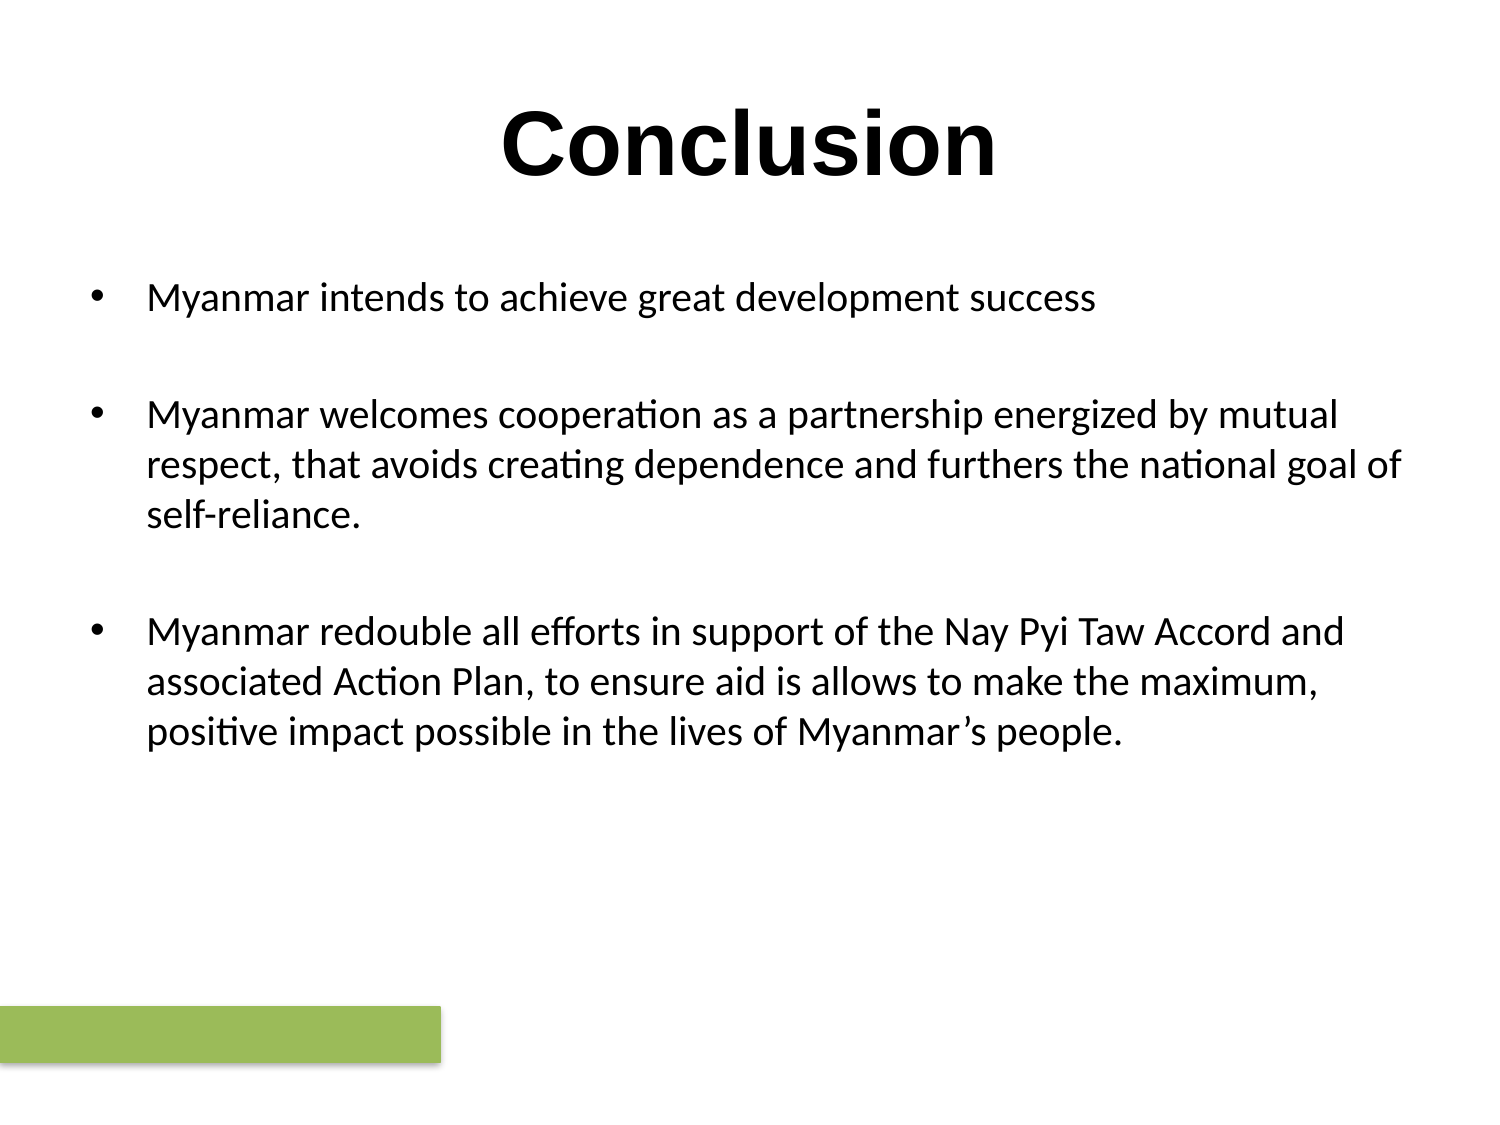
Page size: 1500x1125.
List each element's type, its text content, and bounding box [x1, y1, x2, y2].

title Conclusion [75, 45, 1425, 233]
text_box [0, 1006, 441, 1063]
list Myanmar intends to achieve great development success Myanmar welcomes cooperation as a partnership energized by mutual respect, that avoids creating dependence and furthers the national goal of self-reliance. Myanmar redouble all efforts in support of the Nay Pyi Taw Accord and associated Action Plan, to ensure aid is allows to make the maximum, positive impact possible in the lives of Myanmar’s people. [75, 262, 1425, 1005]
